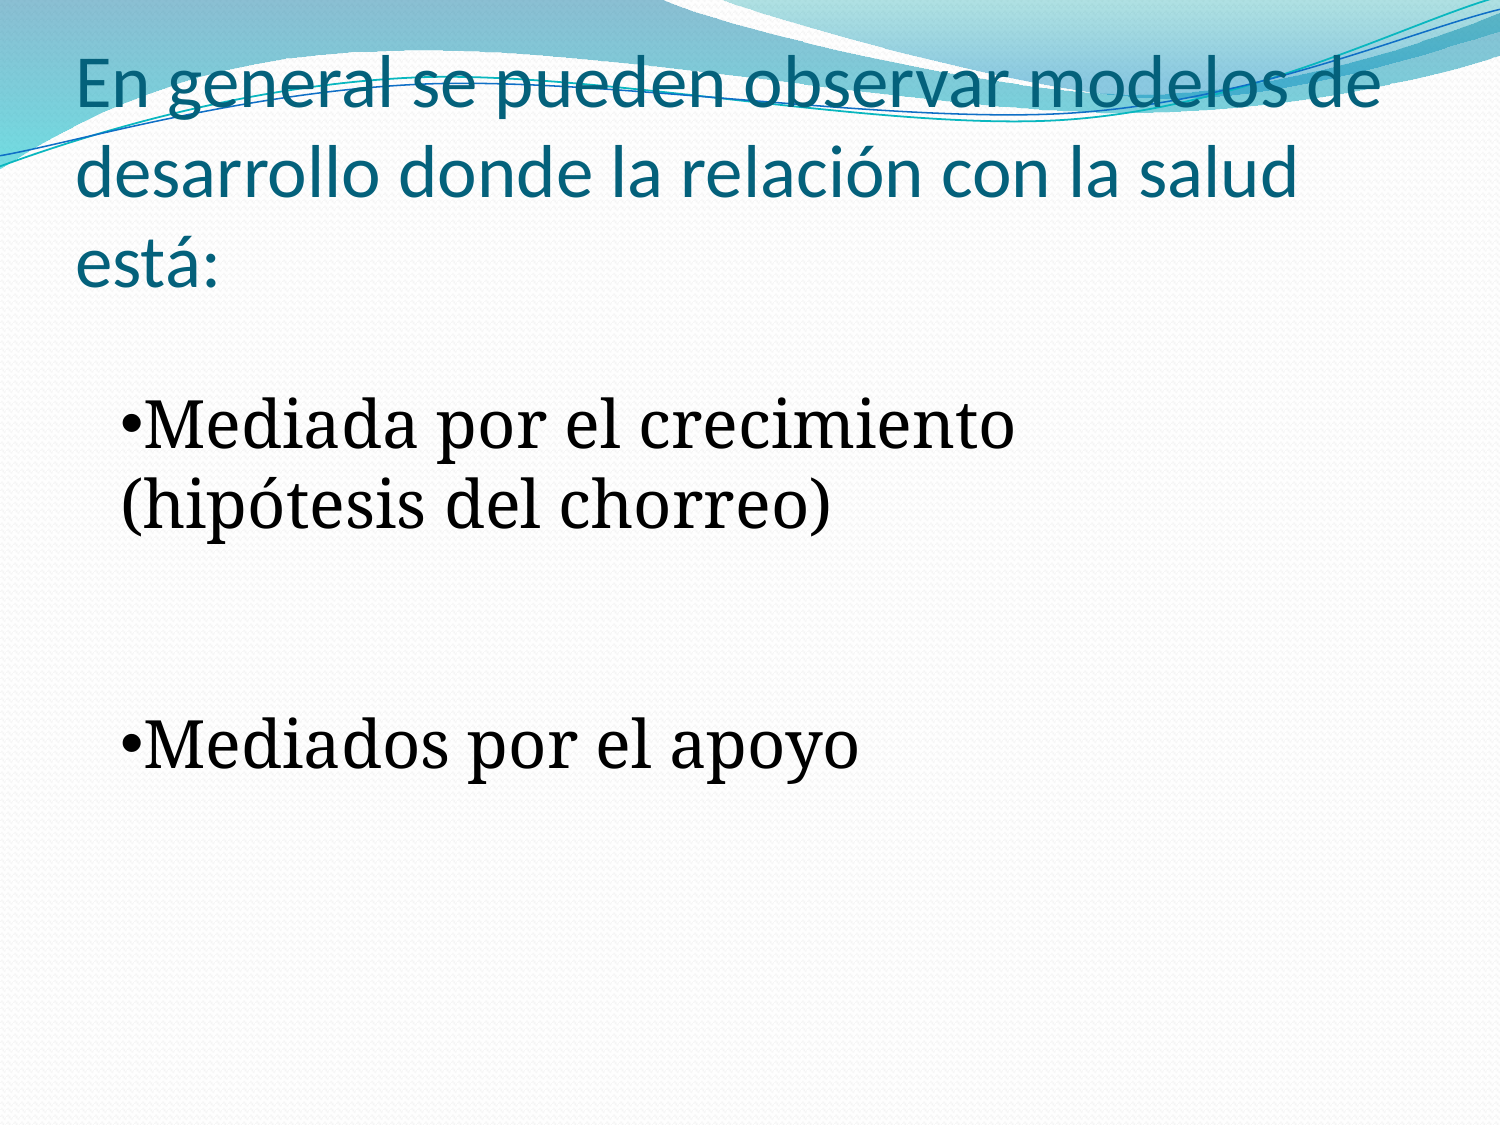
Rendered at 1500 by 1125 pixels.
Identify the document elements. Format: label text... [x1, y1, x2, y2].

title En general se pueden observar modelos de desarrollo donde la relación con la salud está: [75, 115, 1438, 303]
text_box Mediada por el crecimiento (hipótesis del chorreo) Mediados por el apoyo [105, 374, 1278, 790]
